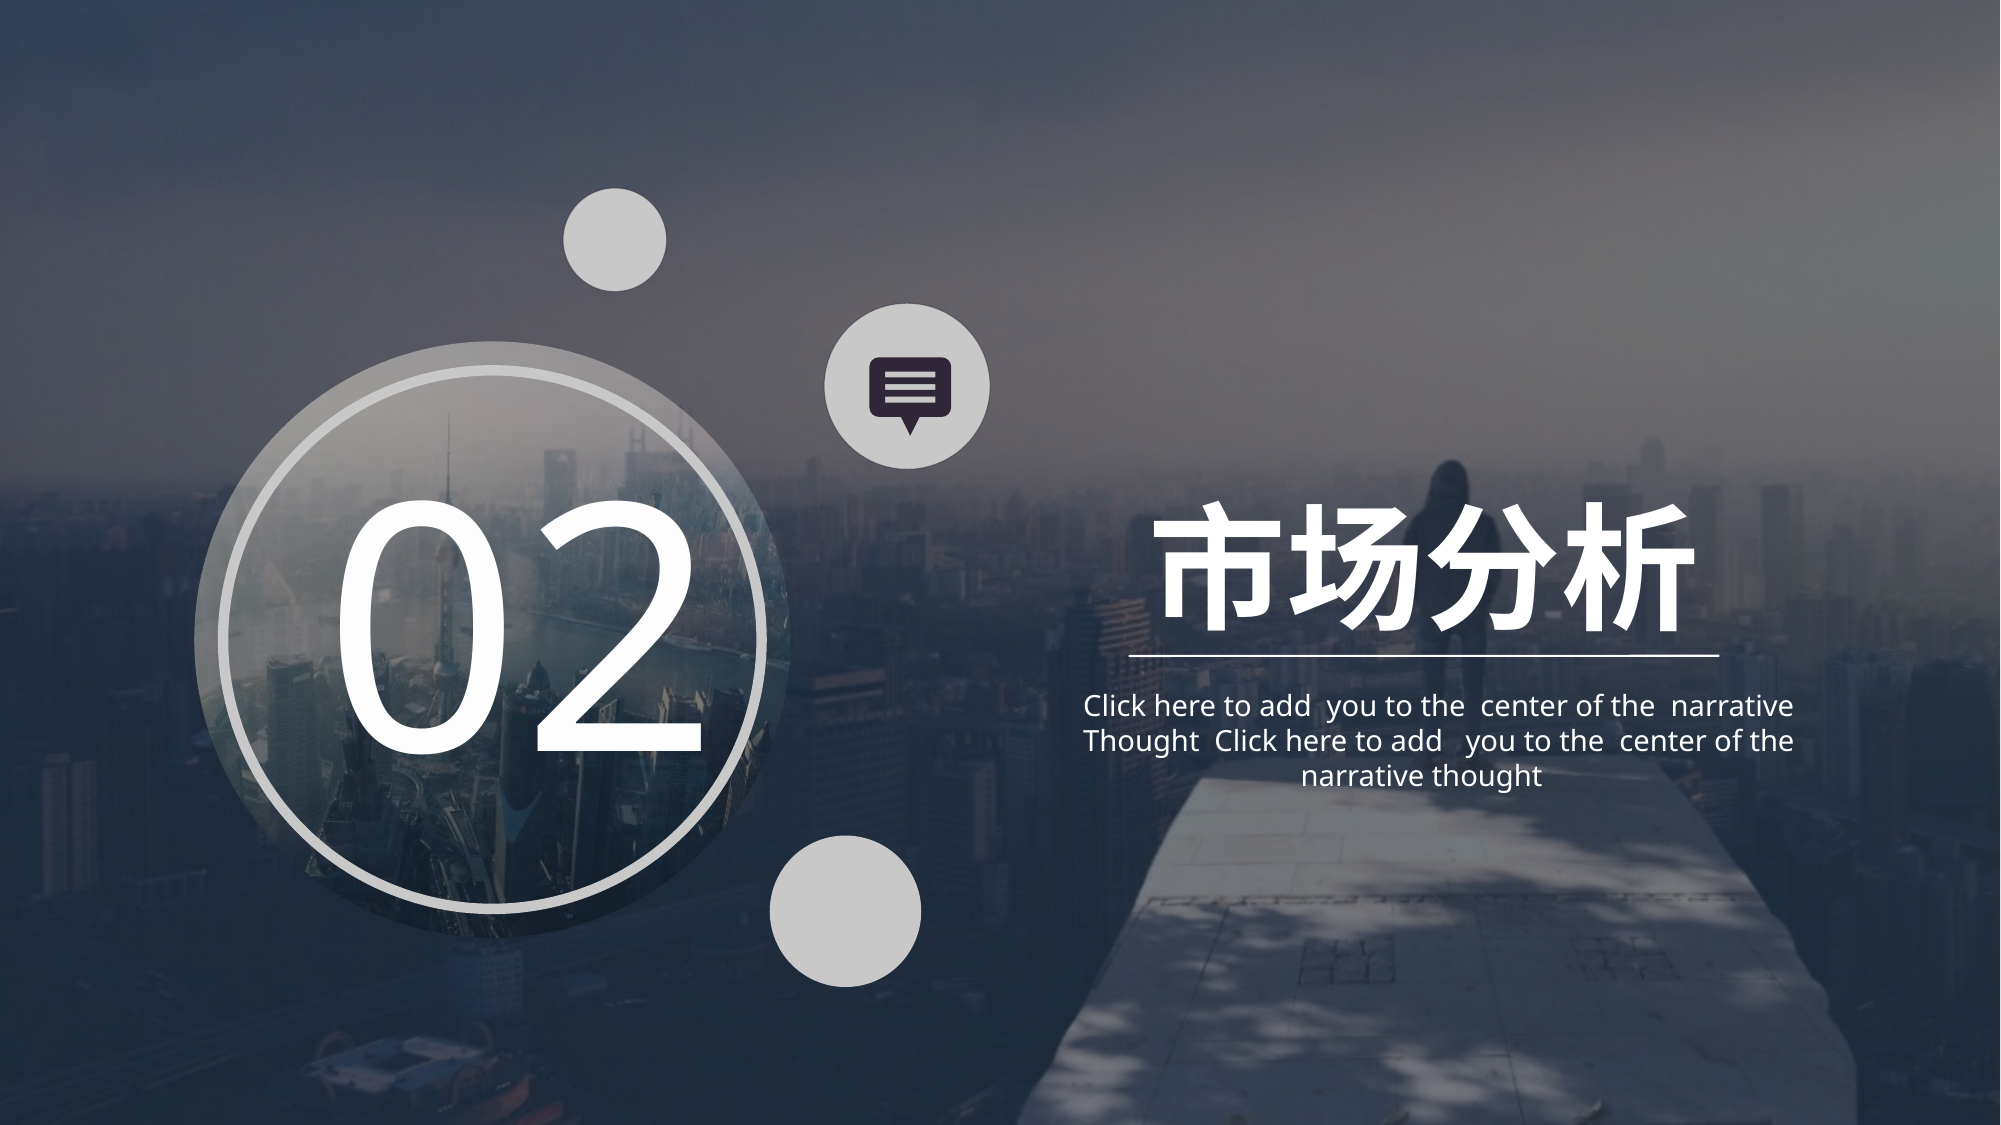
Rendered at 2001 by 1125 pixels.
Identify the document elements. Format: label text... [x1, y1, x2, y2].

text_box [194, 405, 723, 938]
text_box [373, 370, 612, 398]
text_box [869, 357, 952, 436]
text_box [824, 303, 991, 470]
text_box [769, 835, 922, 988]
text_box 02 [308, 398, 734, 829]
text_box [563, 187, 667, 292]
text_box [734, 520, 762, 759]
text_box [223, 443, 684, 909]
text_box [734, 464, 791, 815]
text_box 市场分析 [1134, 474, 1714, 654]
text_box Click here to add you to the center of the narrative Thought Click here to add you to the center of the narrative thought [1068, 679, 1818, 800]
text_box [317, 341, 668, 398]
